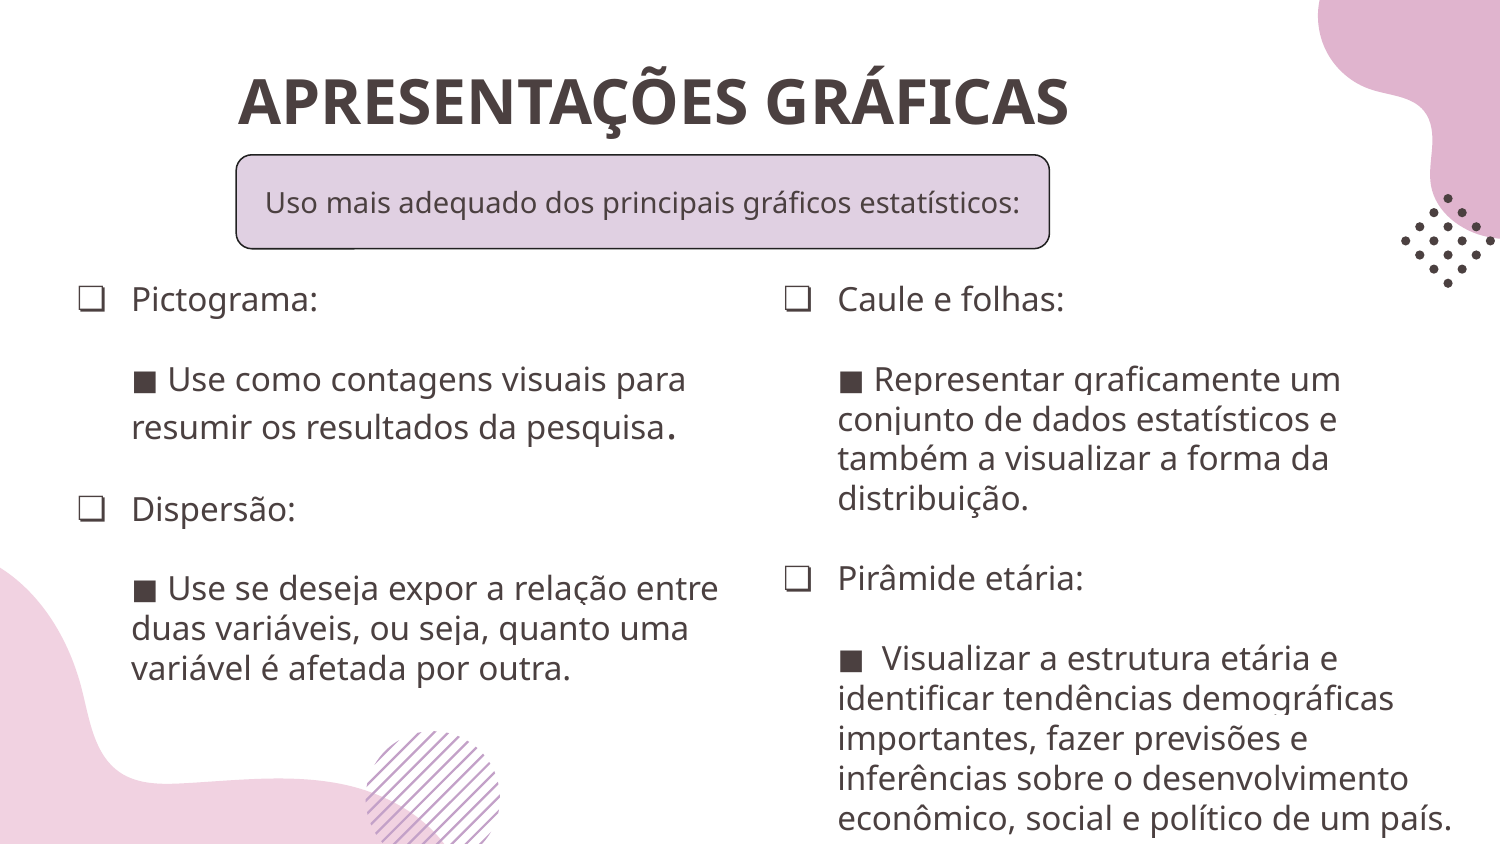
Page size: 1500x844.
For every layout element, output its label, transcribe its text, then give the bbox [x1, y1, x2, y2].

text_box Caule e folhas: ◼ Representar graficamente um conjunto de dados estatísticos e também a visualizar a forma da distribuição. Pirâmide etária: ◼ Visualizar a estrutura etária e identificar tendências demográficas importantes, fazer previsões e inferências sobre o desenvolvimento econômico, social e político de um país. [747, 262, 1472, 844]
text_box Uso mais adequado dos principais gráficos estatísticos: [236, 154, 1050, 249]
title APRESENTAÇÕES GRÁFICAS [223, 46, 1488, 141]
list Pictograma: ◼ Use como contagens visuais para resumir os resultados da pesquisa. Dispersão: ◼ Use se deseja expor a relação entre duas variáveis, ou seja, quanto uma variável é afetada por outra. [41, 262, 747, 506]
